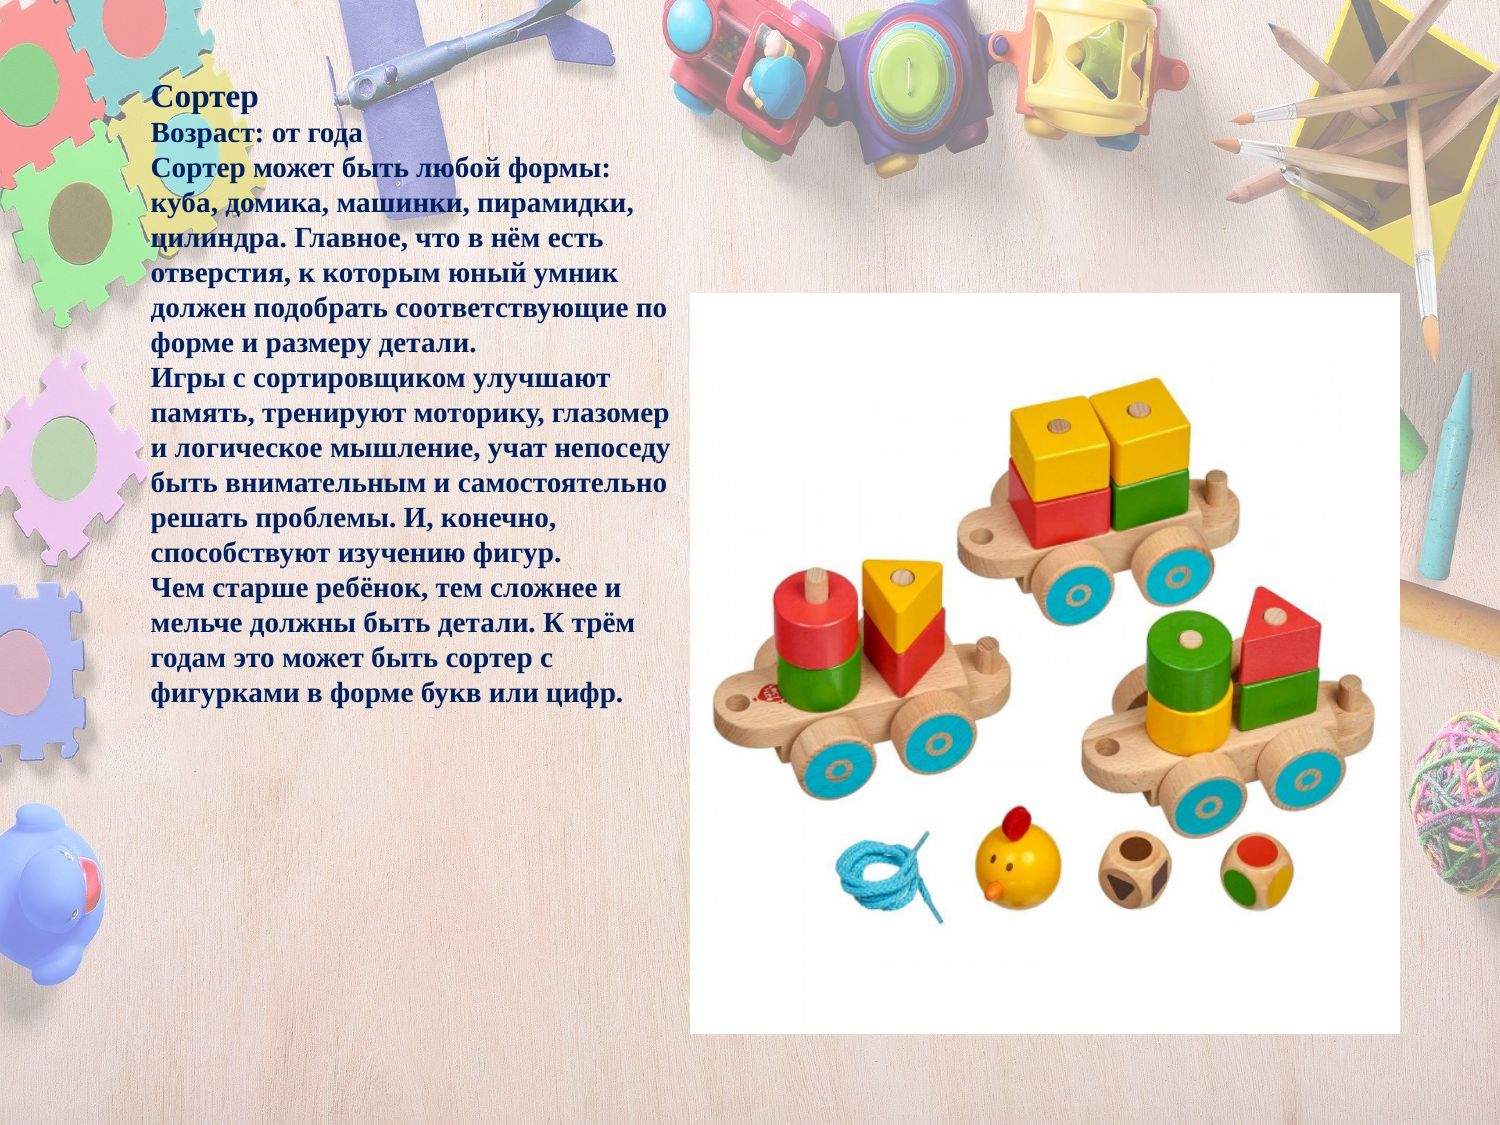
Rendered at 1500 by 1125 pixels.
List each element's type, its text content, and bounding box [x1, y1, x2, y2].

picture [690, 293, 1400, 1035]
text_box Сортер Возраст: от года Сортер может быть любой формы: куба, домика, машинки, пирамидки, цилиндра. Главное, что в нём есть отверстия, к которым юный умник должен подобрать соответствующие по форме и размеру детали. Игры с сортировщиком улучшают память, тренируют моторику, глазомер и логическое мышление, учат непоседу быть внимательным и самостоятельно решать проблемы. И, конечно, способствуют изучению фигур. Чем старше ребёнок, тем сложнее и мельче должны быть детали. К трём годам это может быть сортер с фигурками в форме букв или цифр. [135, 66, 691, 756]
